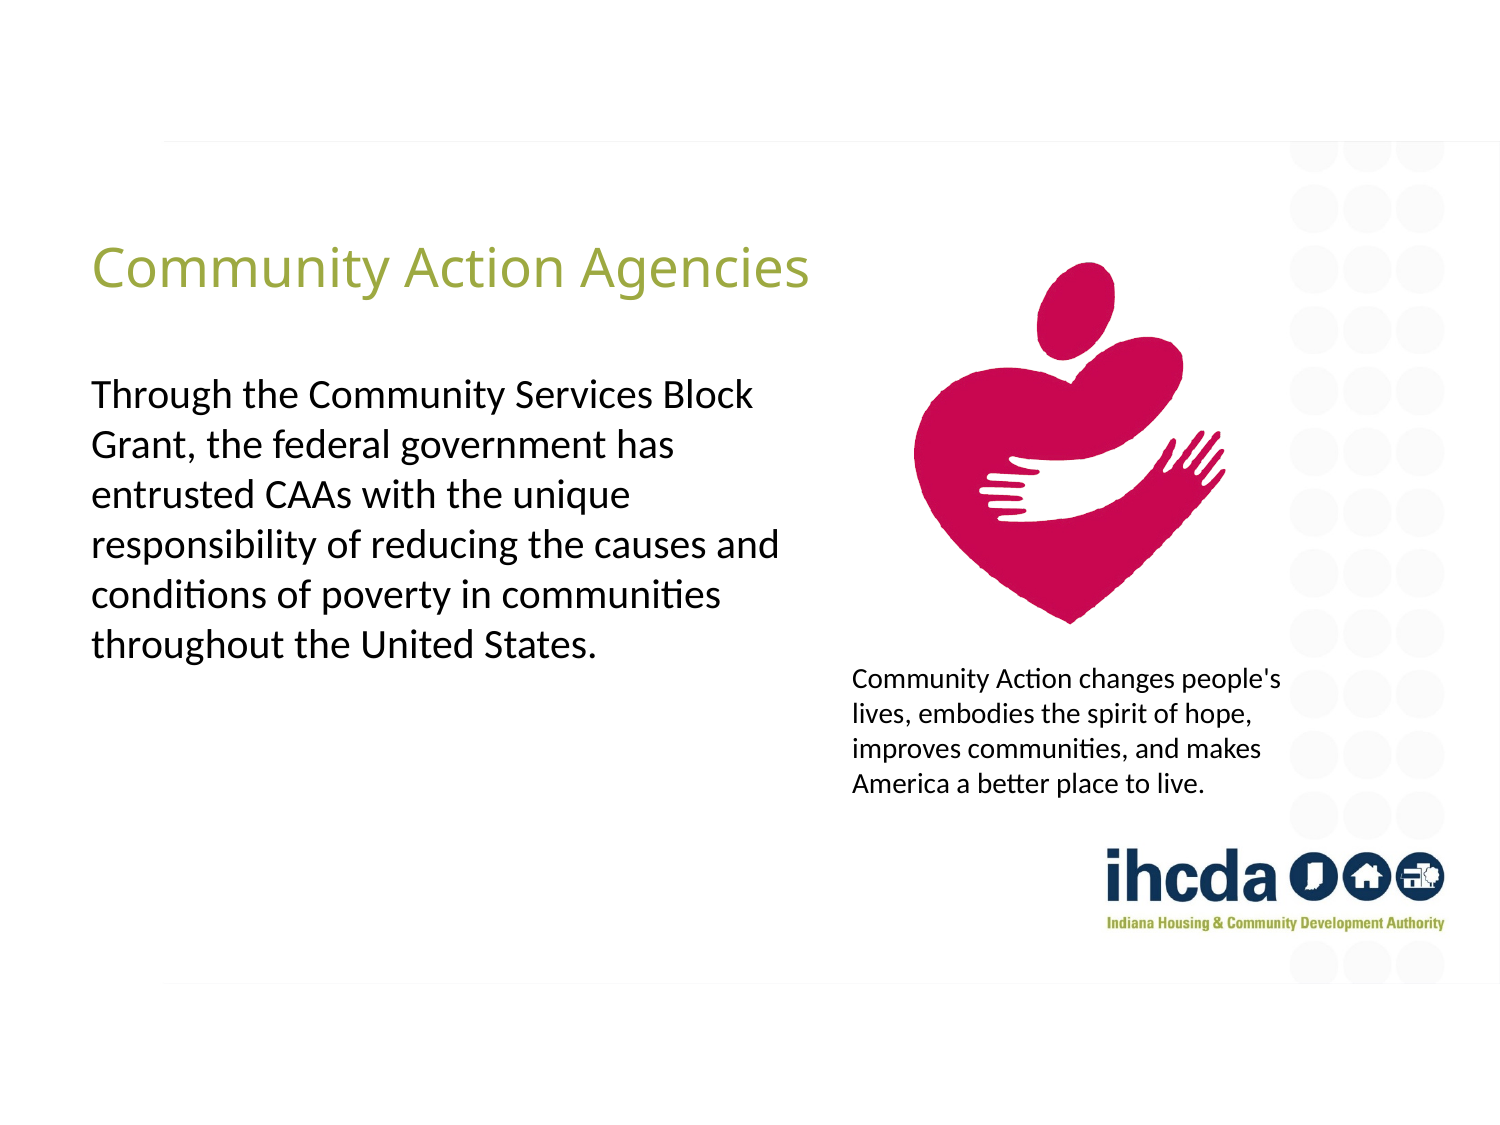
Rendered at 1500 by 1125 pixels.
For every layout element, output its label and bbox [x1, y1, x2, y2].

picture [0, 141, 1500, 984]
